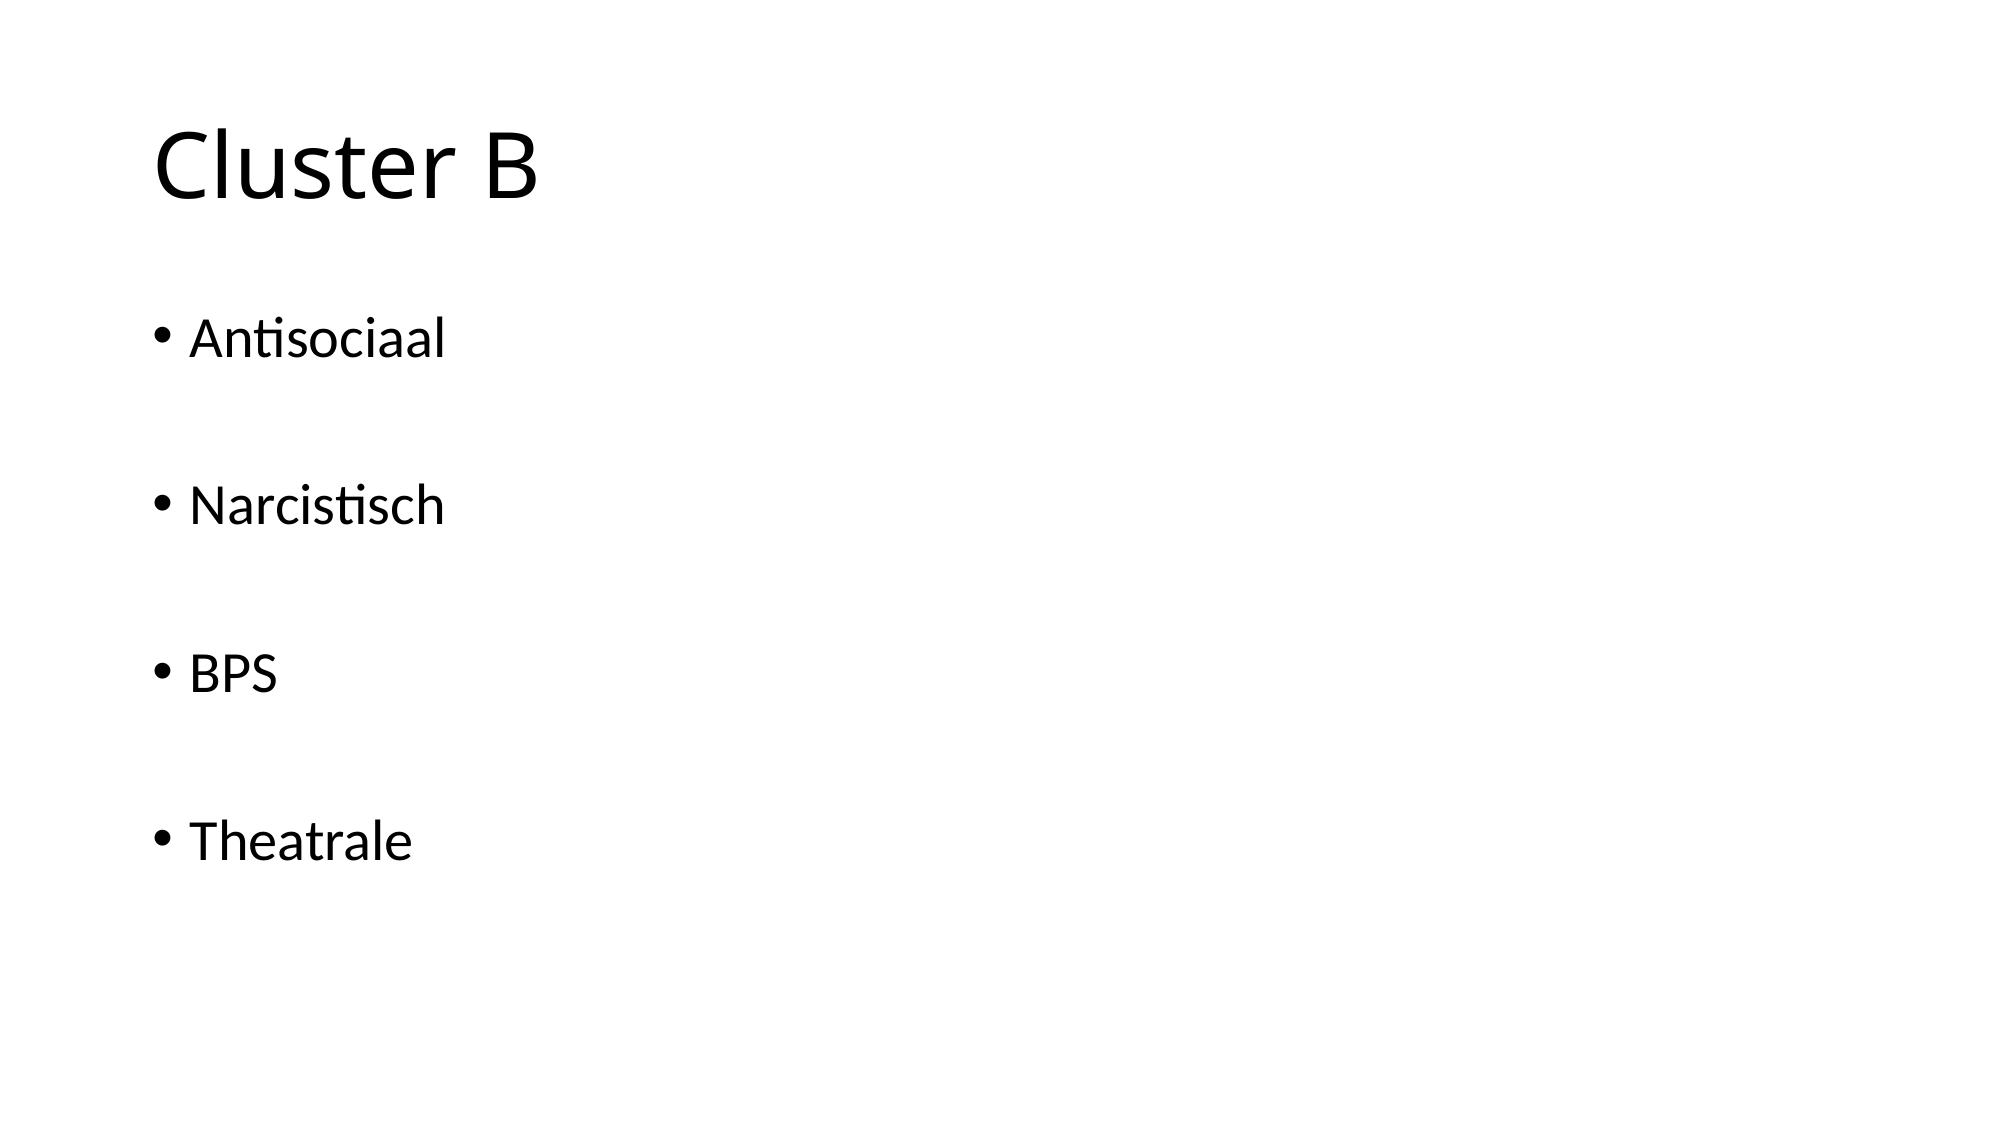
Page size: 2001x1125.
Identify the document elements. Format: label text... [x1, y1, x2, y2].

title Cluster B [137, 59, 1863, 278]
list Antisociaal Narcistisch BPS Theatrale [137, 299, 1863, 1014]
